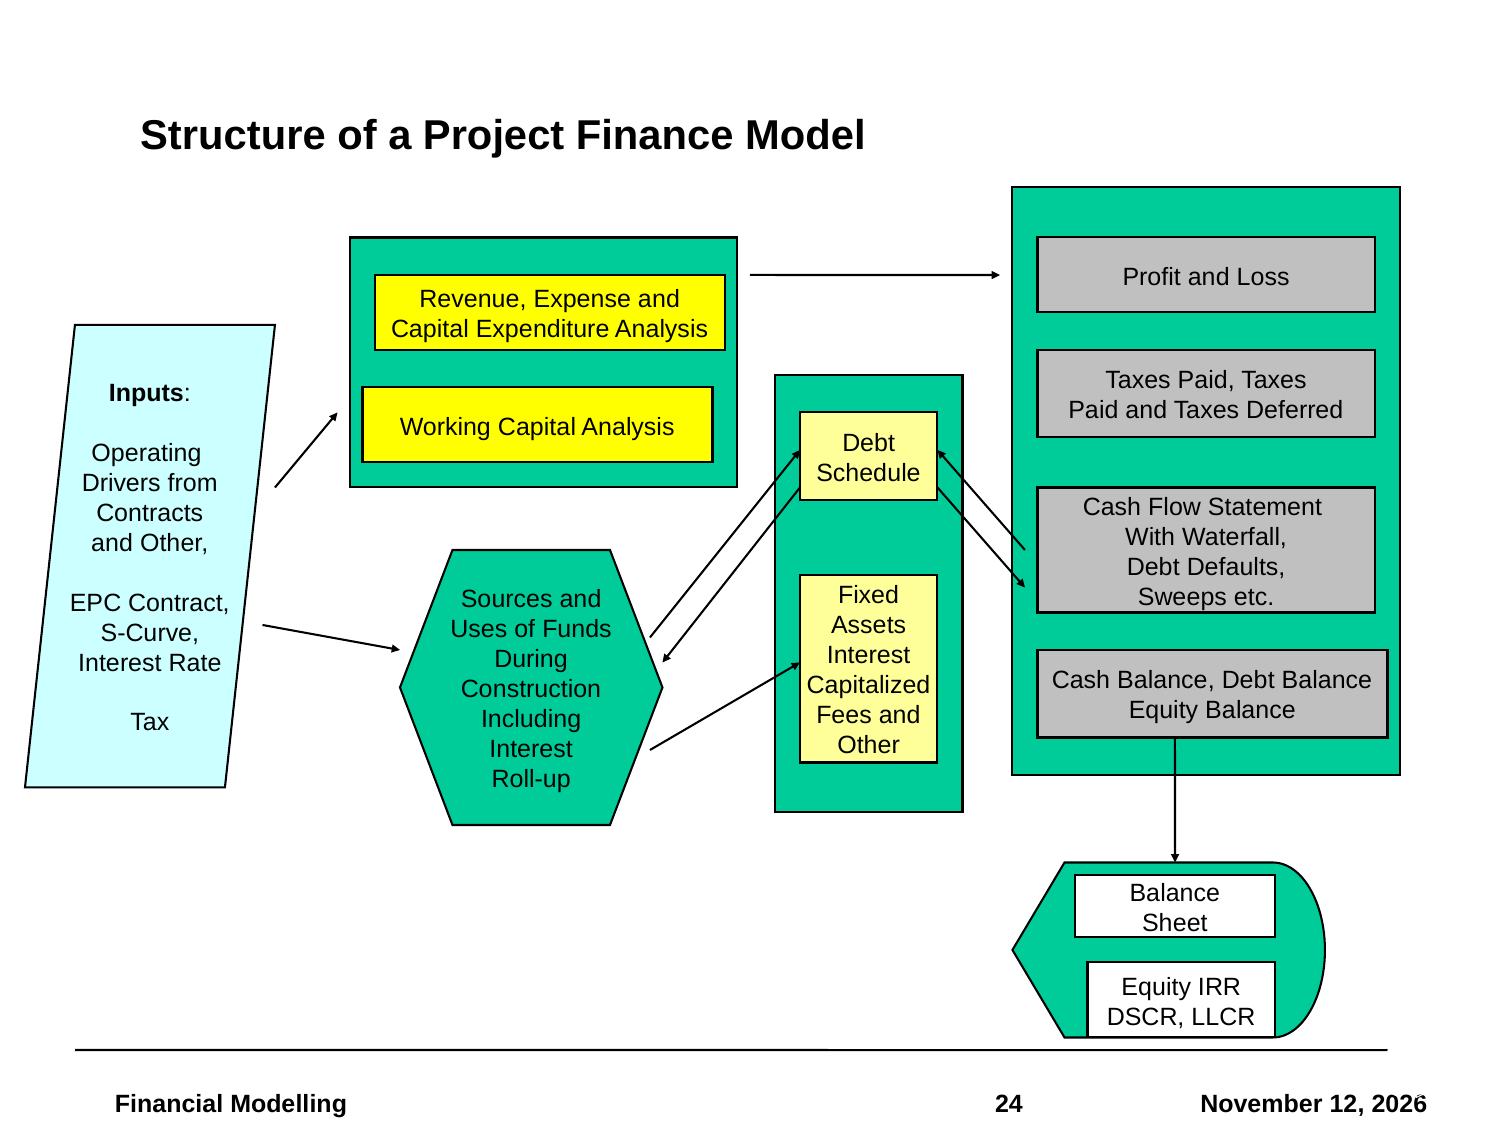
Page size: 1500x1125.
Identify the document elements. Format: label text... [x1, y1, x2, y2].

text_box Cash Balance, Debt Balance Equity Balance [1037, 649, 1388, 738]
text_box Working Capital Analysis [362, 387, 713, 463]
text_box [937, 450, 1026, 551]
text_box [349, 237, 738, 488]
text_box [662, 487, 801, 663]
text_box Fixed Assets Interest Capitalized Fees and Other [799, 575, 938, 763]
text_box Revenue, Expense and Capital Expenditure Analysis [375, 274, 725, 350]
text_box Equity IRR DSCR, LLCR [1087, 962, 1276, 1038]
text_box Inputs: Operating Drivers from Contracts and Other, EPC Contract, S-Curve, Interest Rate Tax [24, 324, 275, 788]
text_box [262, 624, 400, 653]
text_box Cash Flow Statement With Waterfall, Debt Defaults, Sweeps etc. [1037, 487, 1375, 613]
text_box [937, 487, 1025, 588]
text_box [1012, 187, 1400, 775]
text_box Profit and Loss [1037, 237, 1375, 313]
text_box [1170, 737, 1180, 863]
text_box Taxes Paid, Taxes Paid and Taxes Deferred [1037, 349, 1375, 438]
text_box Sources and Uses of Funds During Construction Including Interest Roll-up [399, 549, 663, 826]
text_box [774, 490, 963, 813]
text_box [774, 374, 963, 481]
text_box [938, 456, 963, 515]
text_box [274, 412, 338, 488]
title Structure of a Project Finance Model [124, 99, 1413, 226]
text_box [649, 450, 800, 638]
text_box [774, 458, 799, 519]
text_box [1012, 862, 1325, 1038]
text_box [749, 270, 1000, 280]
text_box [649, 662, 800, 751]
text_box Balance Sheet [1074, 874, 1276, 938]
text_box Debt Schedule [799, 412, 938, 500]
